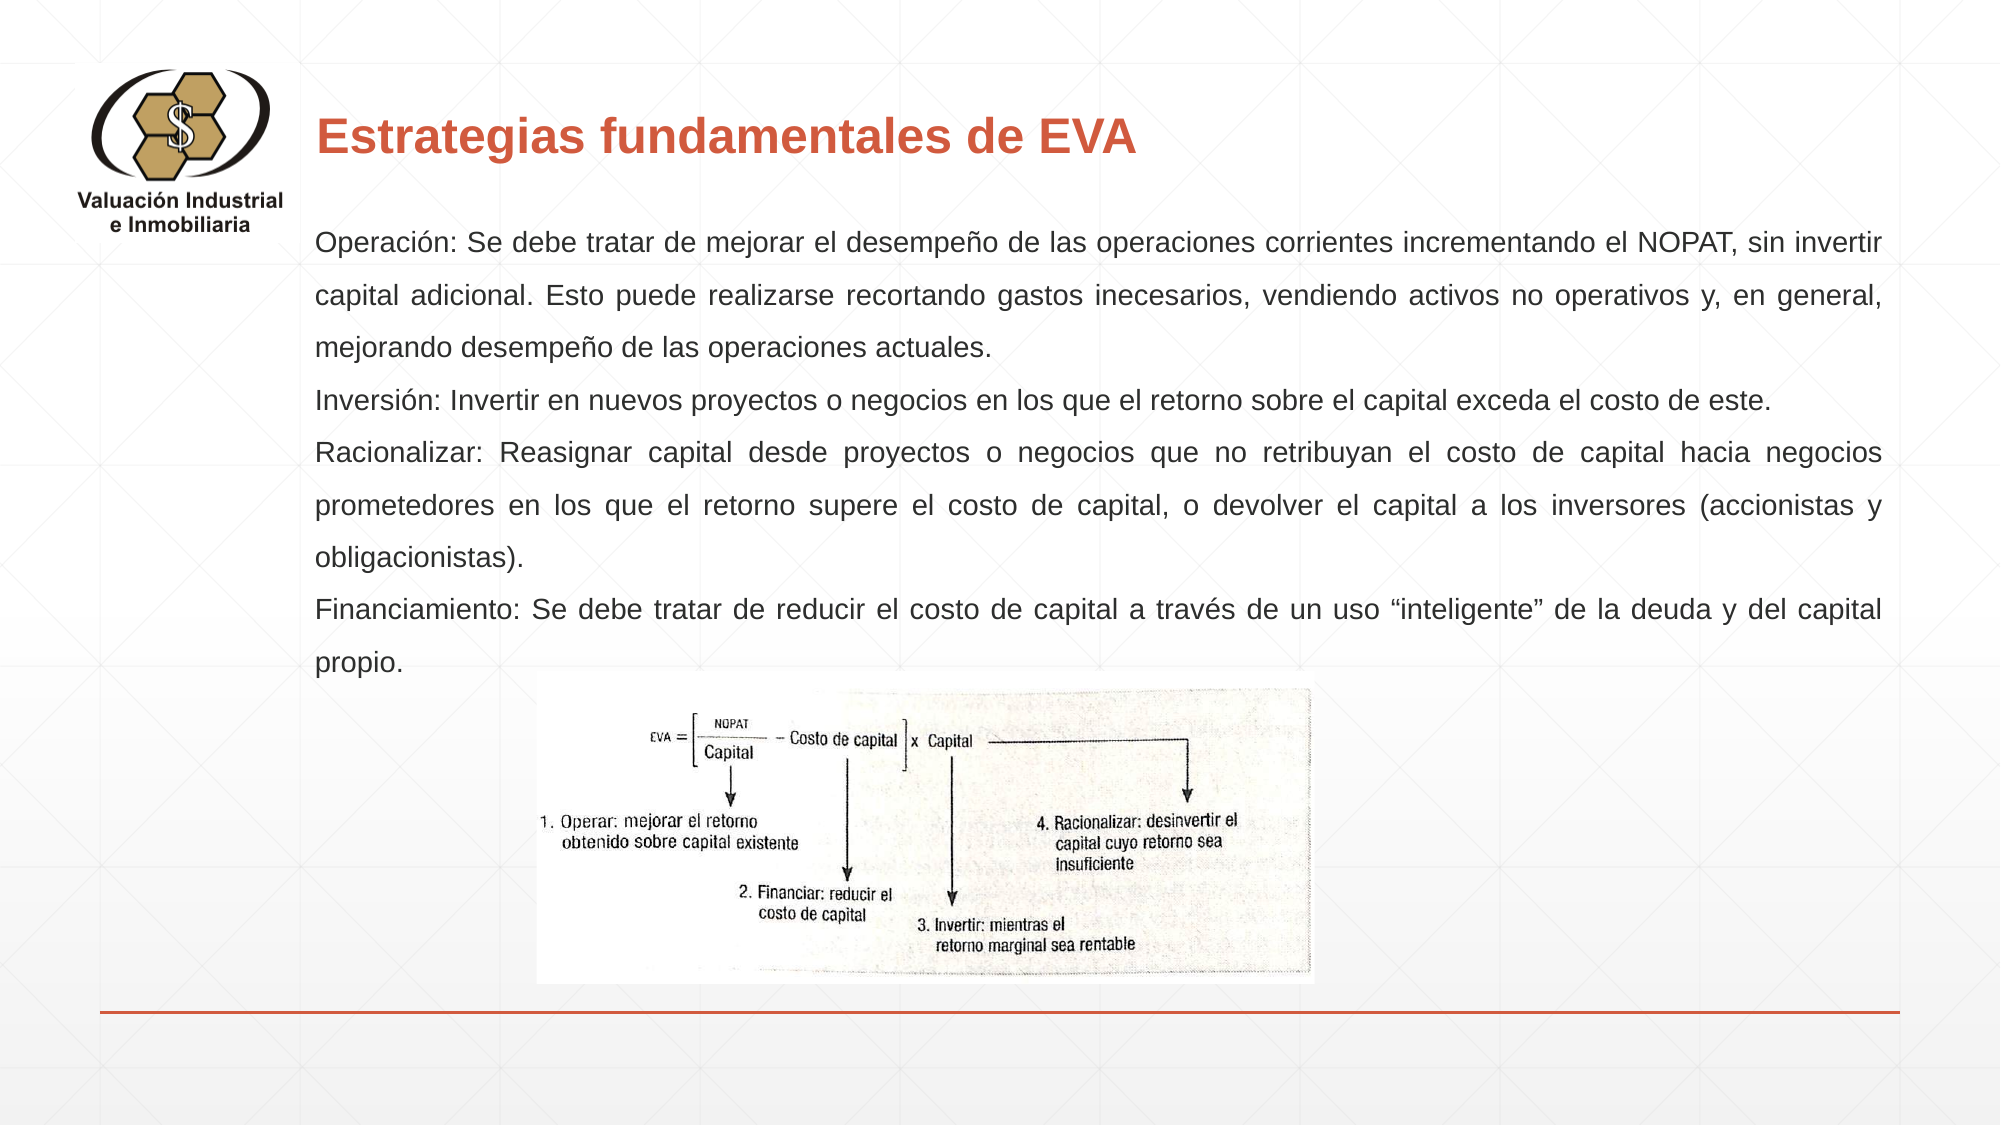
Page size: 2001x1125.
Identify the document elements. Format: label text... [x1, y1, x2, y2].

title Estrategias fundamentales de EVA [301, 82, 1788, 172]
picture [536, 670, 1315, 984]
picture [74, 63, 300, 243]
text_box Operación: Se debe tratar de mejorar el desempeño de las operaciones corrientes incrementando el NOPAT, sin invertir capital adicional. Esto puede realizarse recortando gastos inecesarios, vendiendo activos no operativos y, en general, mejorando desempeño de las operaciones actuales. Inversión: Invertir en nuevos proyectos o negocios en los que el retorno sobre el capital exceda el costo de este. Racionalizar: Reasignar capital desde proyectos o negocios que no retribuyan el costo de capital hacia negocios prometedores en los que el retorno supere el costo de capital, o devolver el capital a los inversores (accionistas y obligacionistas). Financiamiento: Se debe tratar de reducir el costo de capital a través de un uso “inteligente” de la deuda y del capital propio. [300, 198, 1900, 821]
